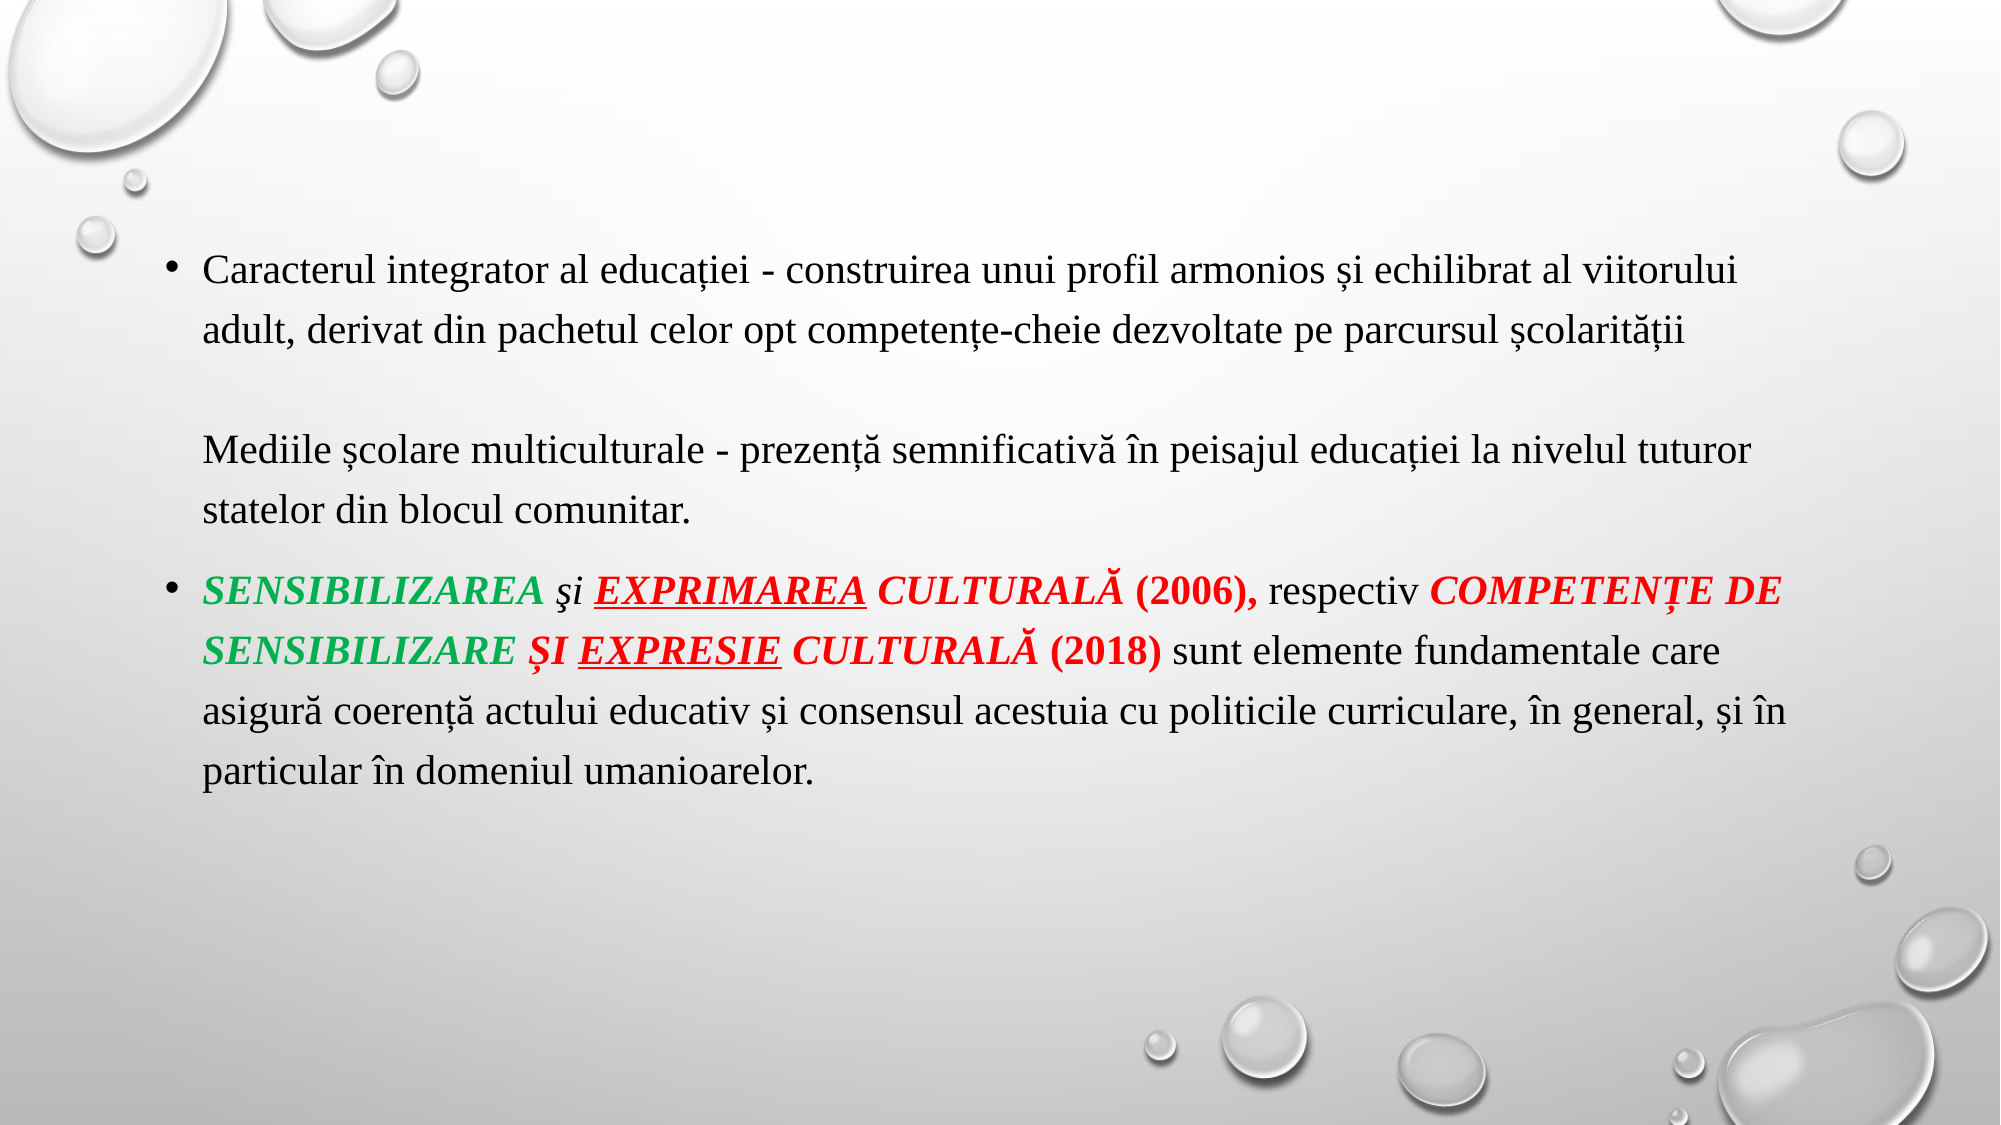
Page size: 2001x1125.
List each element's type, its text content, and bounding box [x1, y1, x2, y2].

picture [0, 0, 2000, 1125]
list Caracterul integrator al educației - construirea unui profil armonios și echilibrat al viitorului adult, derivat din pachetul celor opt competențe-cheie dezvoltate pe parcursul școlarității Mediile școlare multiculturale - prezență semnificativă în peisajul educației la nivelul tuturor statelor din blocul comunitar. Sensibilizarea şi exprimarea culturală (2006), respectiv Competențe de sensibilizare și expresie culturală (2018) sunt elemente fundamentale care asigură coerență actului educativ și consensul acestuia cu politicile curriculare, în general, și în particular în domeniul umanioarelor. [149, 224, 1850, 950]
